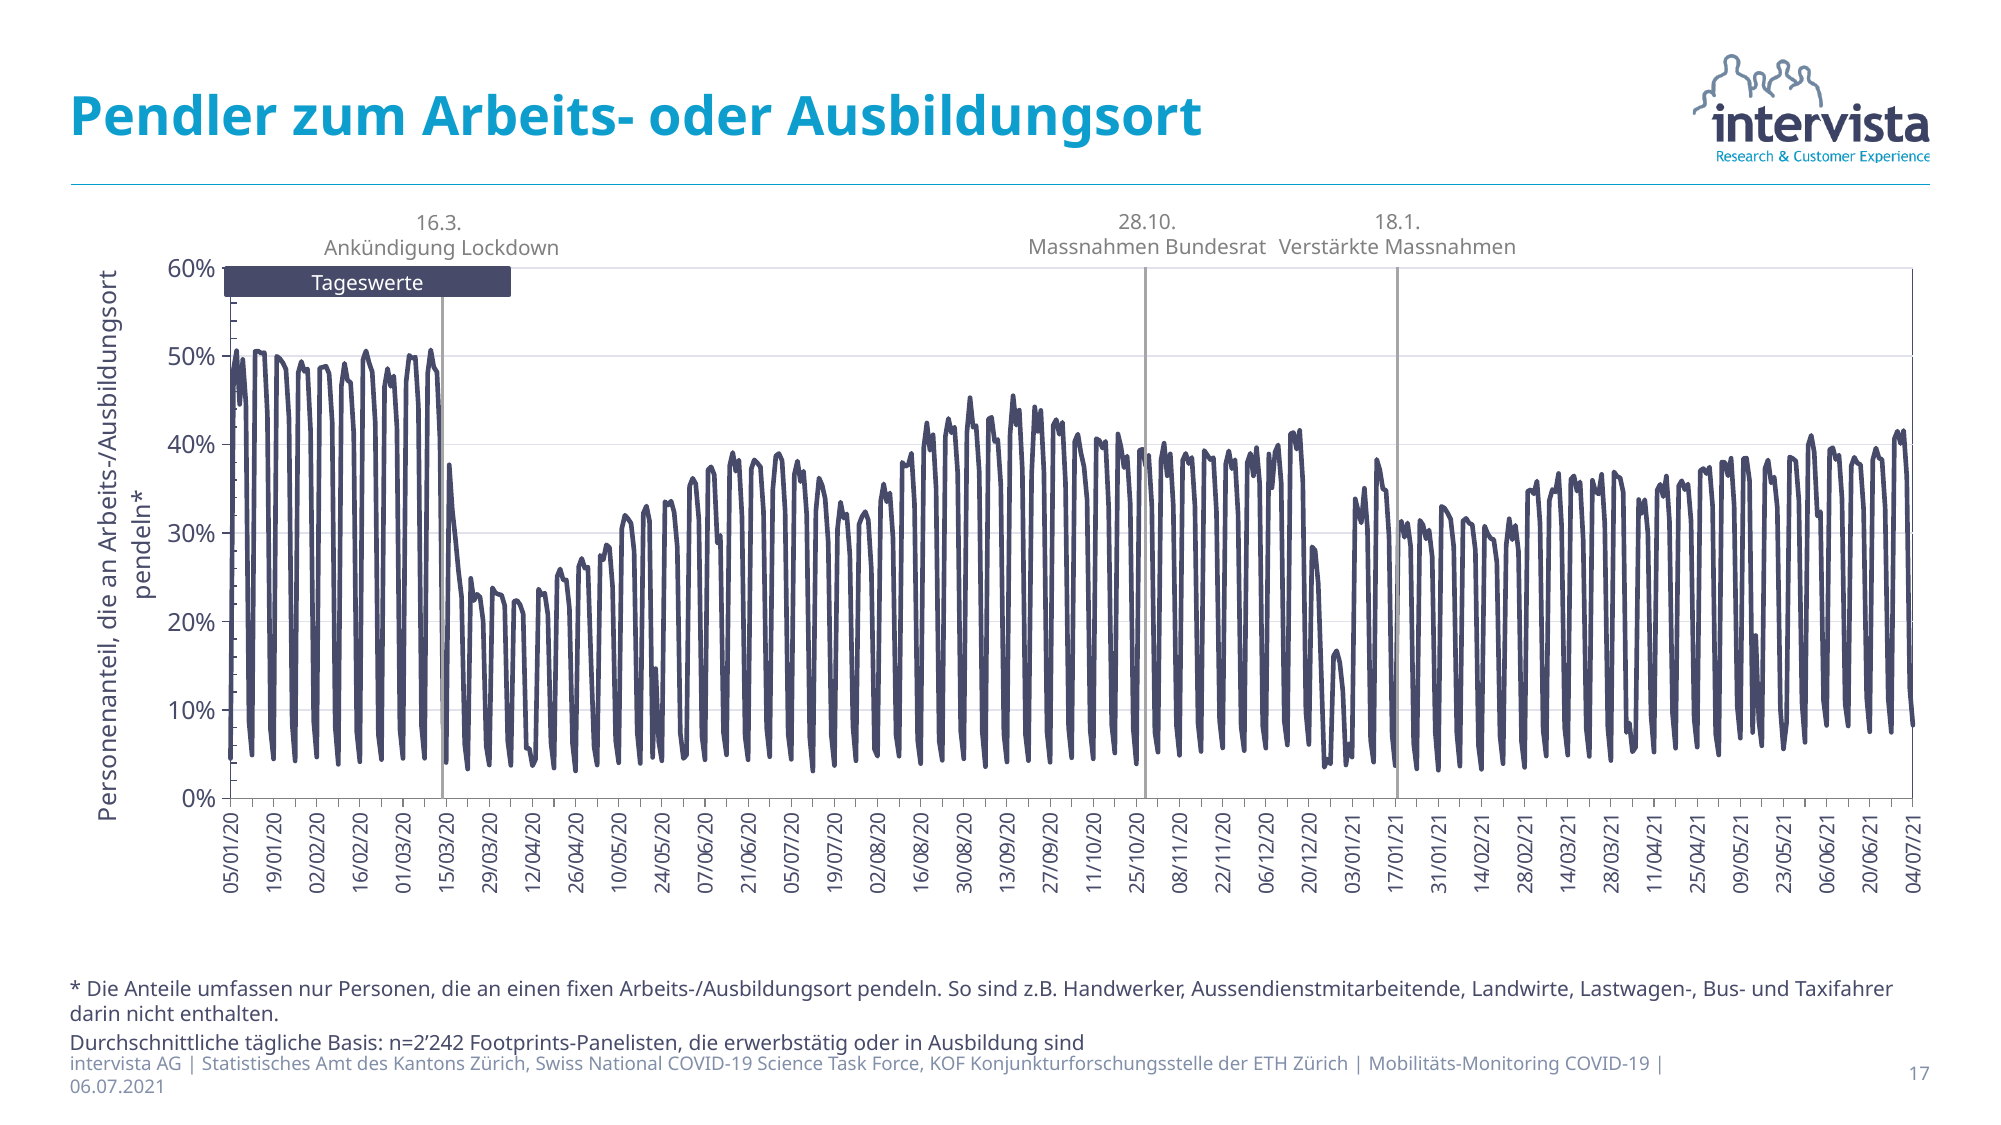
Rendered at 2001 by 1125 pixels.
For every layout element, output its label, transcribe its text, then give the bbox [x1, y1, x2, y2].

text_box 16.3. Ankündigung Lockdown [366, 202, 517, 236]
chart [72, 239, 1928, 972]
text_box 18.1. Verstärkte Massnahmen [1322, 201, 1473, 236]
slide_number 17 [1629, 1035, 1945, 1114]
title Pendler zum Arbeits- oder Ausbildungsort [54, 43, 1630, 185]
text_box * Die Anteile umfassen nur Personen, die an einen fixen Arbeits-/Ausbildungsort pendeln. So sind z.B. Handwerker, Aussendienstmitarbeitende, Landwirte, Lastwagen-, Bus- und Taxifahrer darin nicht enthalten. Durchschnittliche tägliche Basis: n=2’242 Footprints-Panelisten, die erwerbstätig oder in Ausbildung sind [54, 968, 1927, 1065]
text_box 28.10. Massnahmen Bundesrat [1072, 201, 1223, 236]
footer intervista AG | Statistisches Amt des Kantons Zürich, Swiss National COVID-19 Science Task Force, KOF Konjunkturforschungsstelle der ETH Zürich | Mobilitäts-Monitoring COVID-19 | 06.07.2021 [54, 1065, 1629, 1114]
